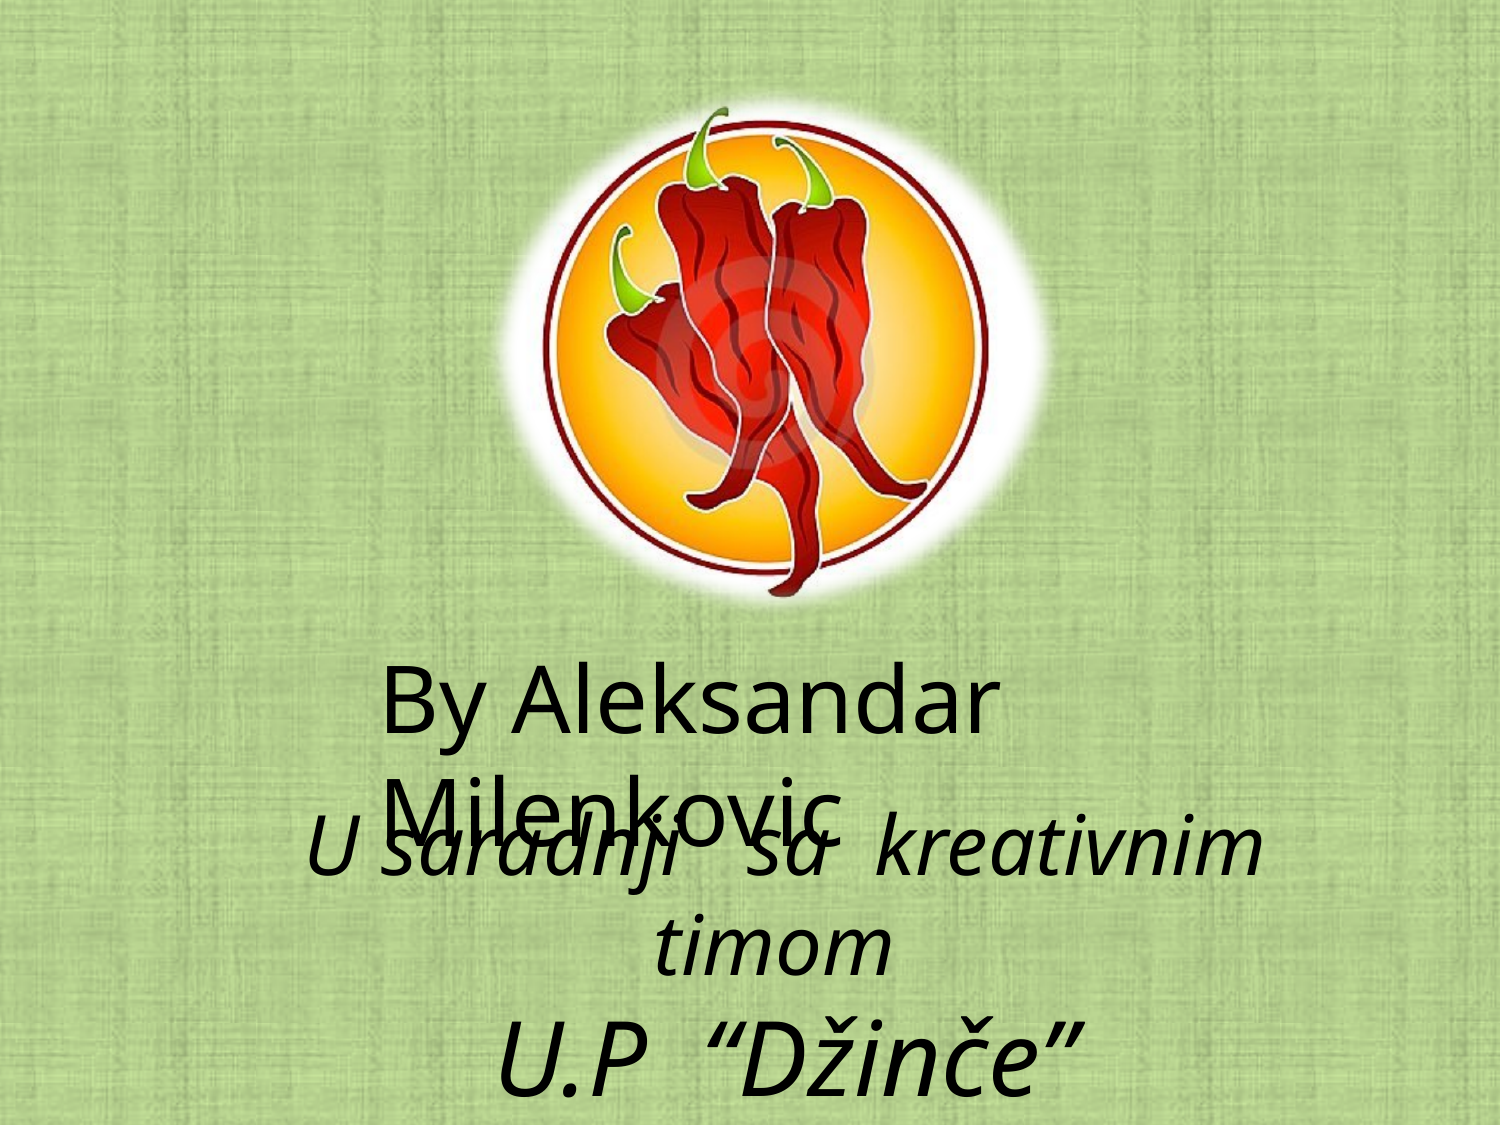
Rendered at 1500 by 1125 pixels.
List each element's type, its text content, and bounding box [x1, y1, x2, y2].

picture [480, 81, 1067, 620]
text_box U saradnji sa kreativnim timom U.P “Džinče” [175, 785, 1395, 1125]
text_box By Aleksandar Milenkovic [363, 632, 1243, 785]
